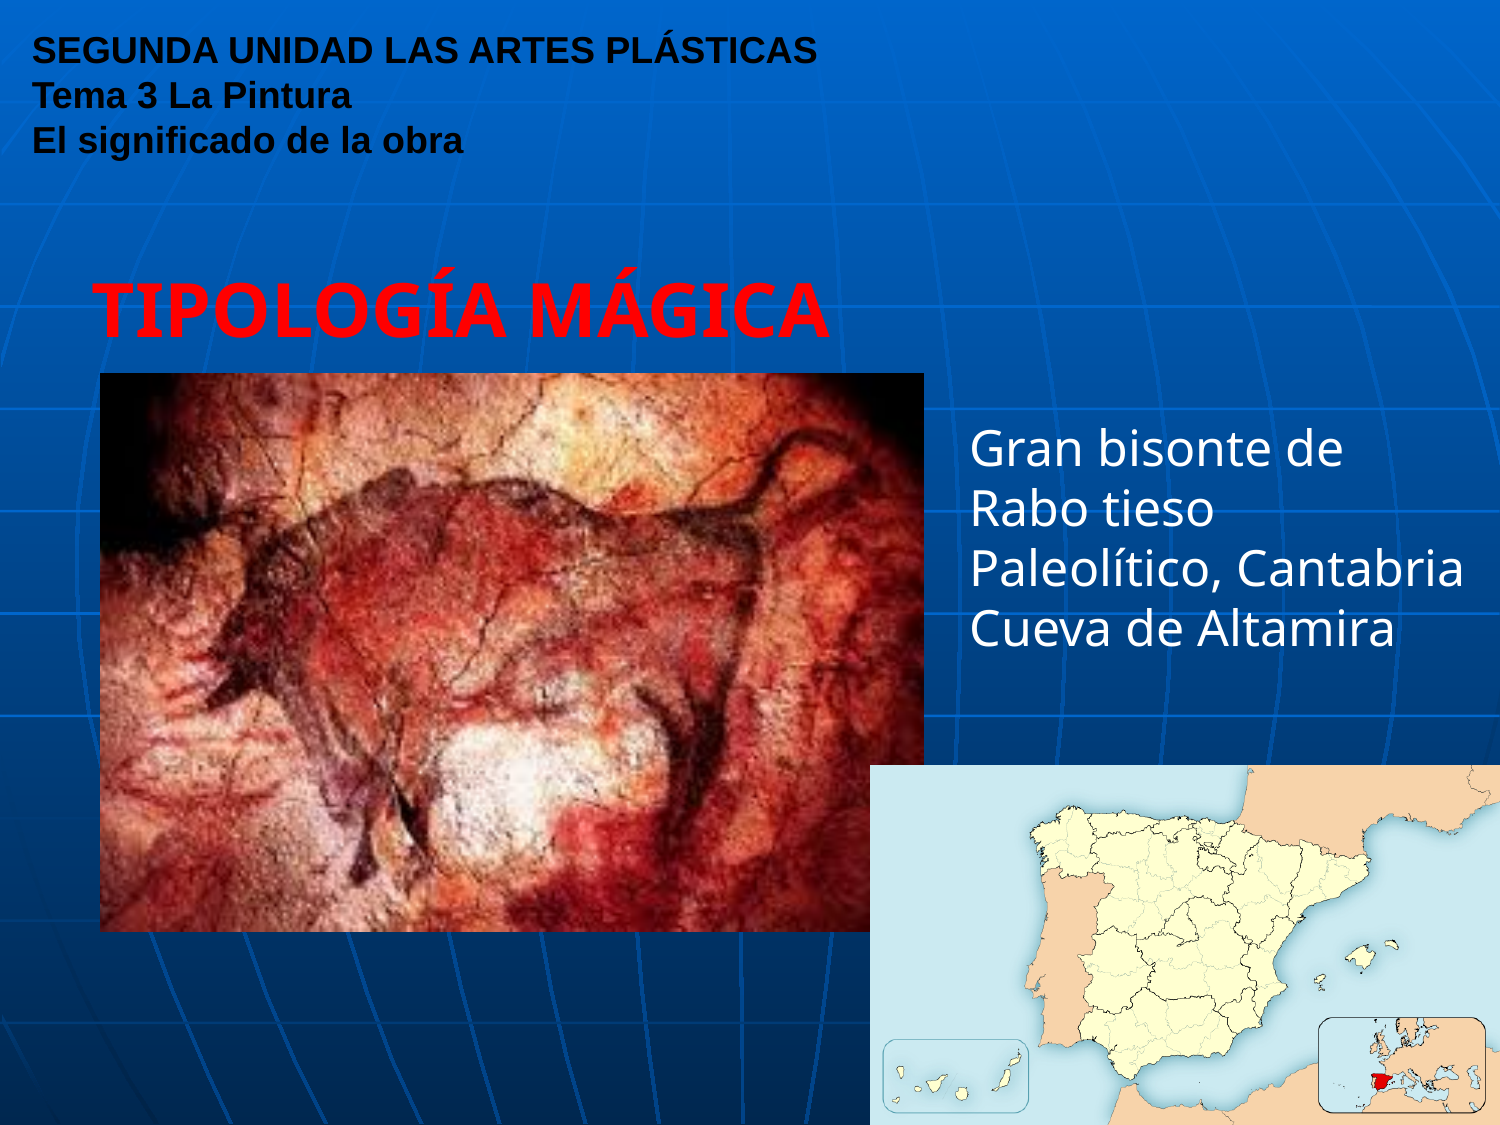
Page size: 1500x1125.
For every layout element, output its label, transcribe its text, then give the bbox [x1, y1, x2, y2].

picture [99, 373, 1500, 1125]
list TIPOLOGÍA MÁGICA [76, 255, 1389, 799]
text_box Gran bisonte de Rabo tieso Paleolítico, Cantabria Cueva de Altamira [954, 408, 1482, 664]
title SEGUNDA UNIDAD LAS ARTES PLÁSTICAS Tema 3 La Pintura El significado de la obra [0, 0, 851, 188]
